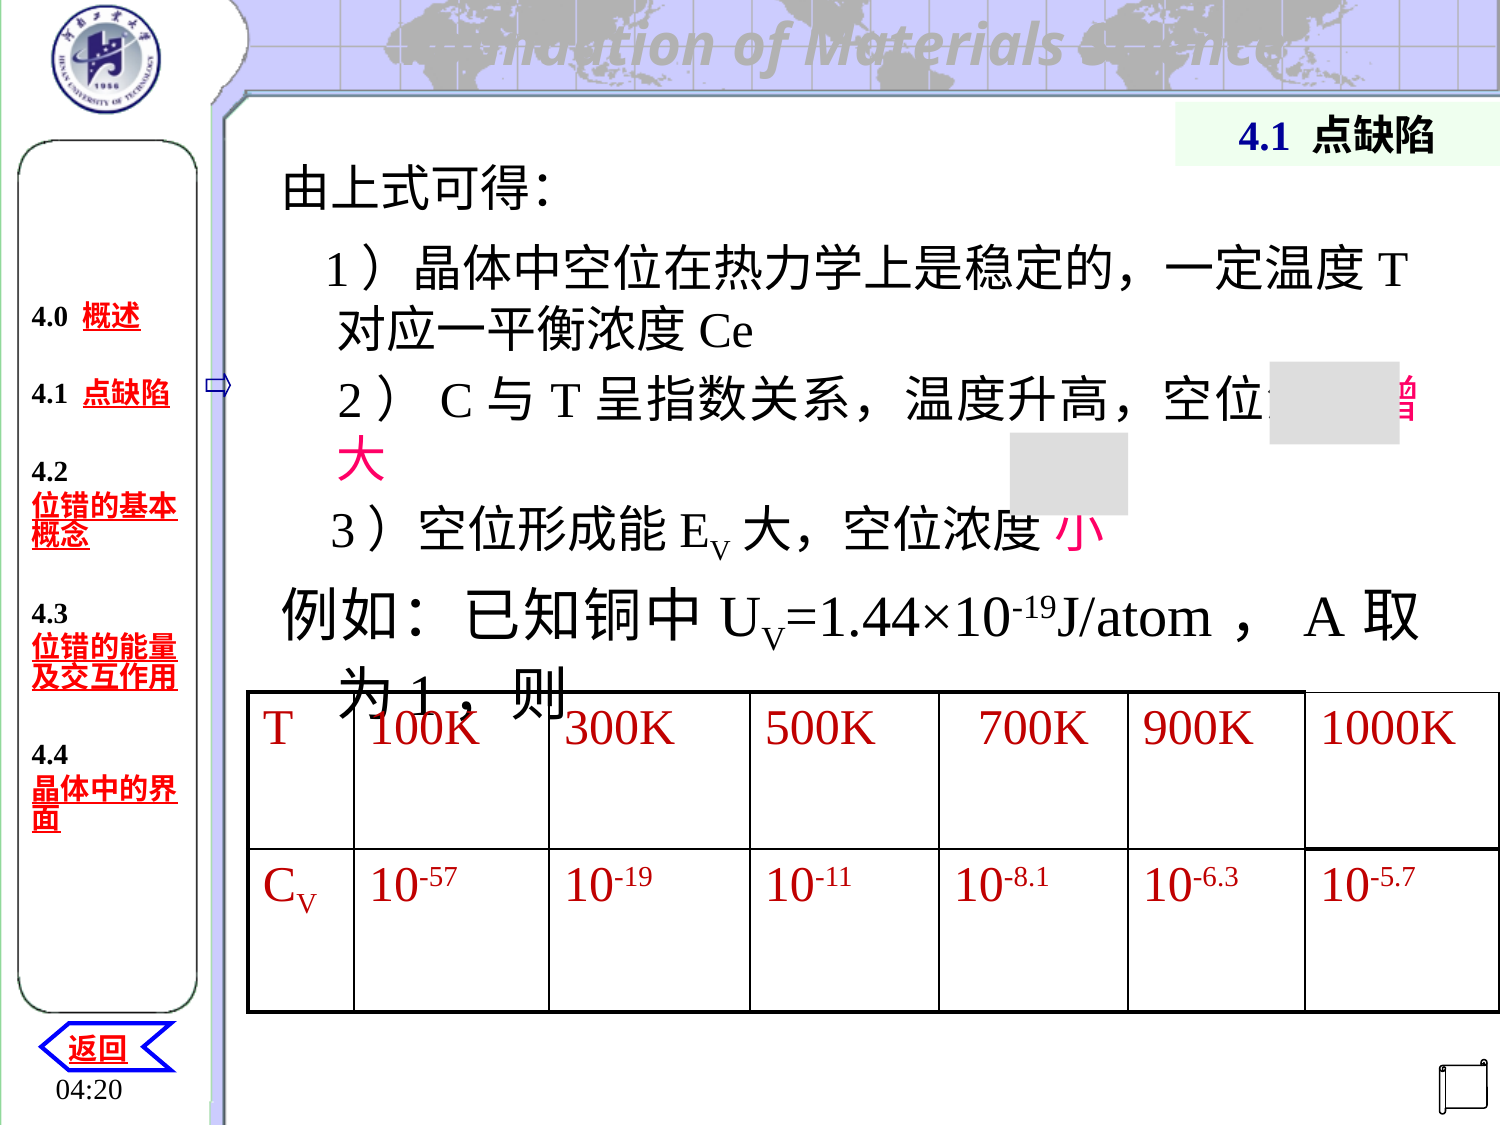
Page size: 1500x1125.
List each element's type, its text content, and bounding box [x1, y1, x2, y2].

text_box 4.1 点缺陷 [1175, 101, 1500, 166]
text_box [206, 373, 231, 397]
table_header 100K [355, 694, 548, 848]
table_cell CV [250, 850, 353, 1010]
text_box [40, 1022, 172, 1074]
table_cell 10-5.7 [1306, 851, 1498, 1010]
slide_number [40, 1062, 204, 1125]
table_header 1000K [1306, 693, 1498, 847]
table_header 500K [751, 694, 938, 848]
picture [0, 0, 1500, 1125]
table_cell 10-6.3 [1129, 850, 1304, 1010]
table_cell 10-57 [355, 850, 548, 1010]
table_cell 10-8.1 [940, 850, 1127, 1010]
text_box [1269, 361, 1400, 445]
table_header T [250, 694, 353, 848]
table_cell 10-11 [751, 850, 938, 1010]
footer 机电工程学院 [1021, 1058, 1497, 1125]
table_cell 10-19 [550, 850, 749, 1010]
text_box 由上式可得： 1）晶体中空位在热力学上是稳定的，一定温度T对应一平衡浓度Ce 2）C与T呈指数关系，温度升高，空位浓度增大 3）空位形成能EV大，空位浓度 小 例如：已知铜中UV=1.44×10-19J/atom，A取为1，则 [265, 148, 1436, 669]
text_box 4.0 概述 4.1 点缺陷 4.2 位错的基本概念 4.3 位错的能量及交互作用 4.4晶体中的界面 [16, 219, 195, 797]
text_box [1439, 1059, 1488, 1114]
text_box [1009, 432, 1129, 516]
table_header 300K [550, 694, 749, 848]
table_header 900K [1129, 694, 1304, 848]
table_header 700K [940, 694, 1127, 848]
